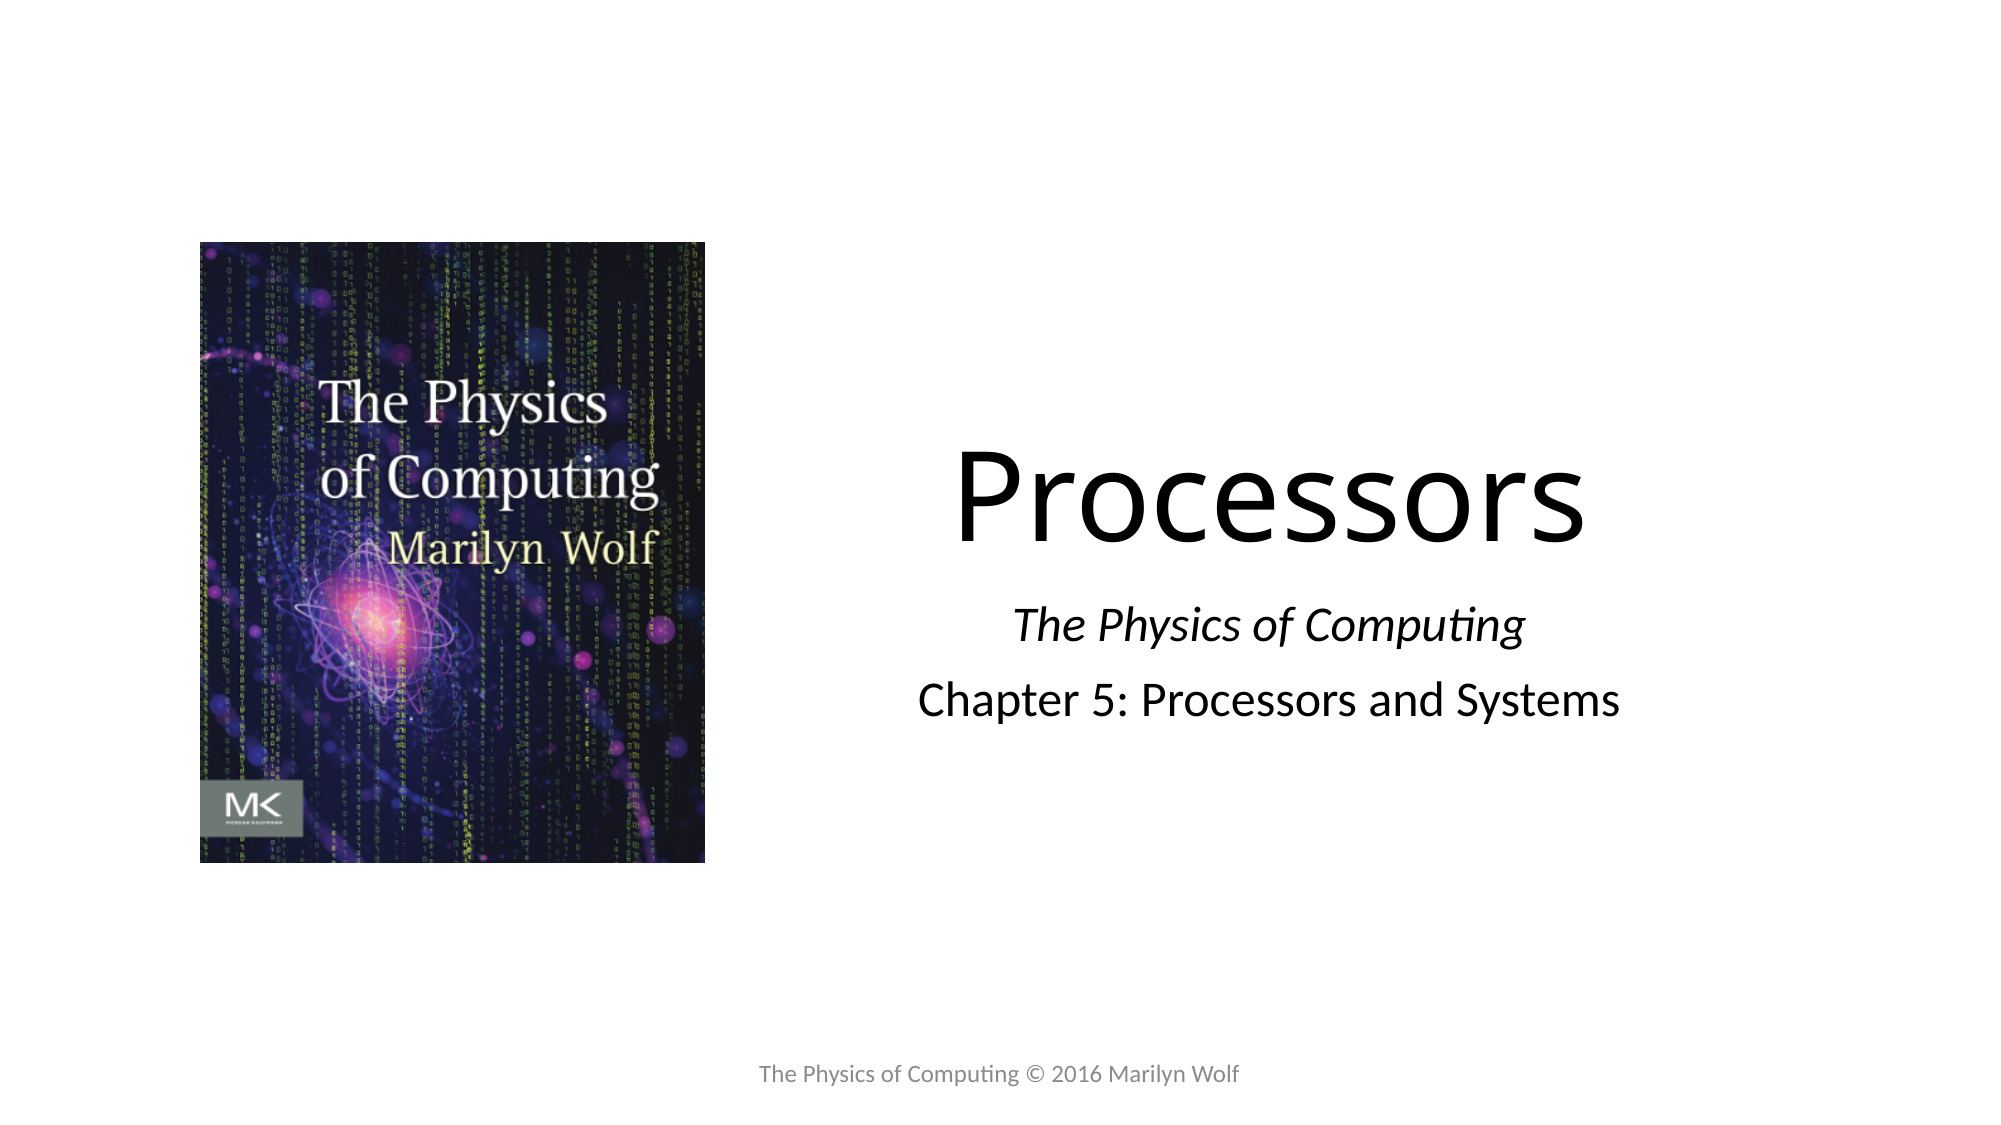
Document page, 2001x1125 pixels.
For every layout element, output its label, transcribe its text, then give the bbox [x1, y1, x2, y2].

picture [200, 242, 705, 863]
subtitle The Physics of Computing Chapter 5: Processors and Systems [788, 590, 1750, 863]
footer The Physics of Computing © 2016 Marilyn Wolf [662, 1042, 1338, 1103]
title Processors [788, 184, 1750, 576]
